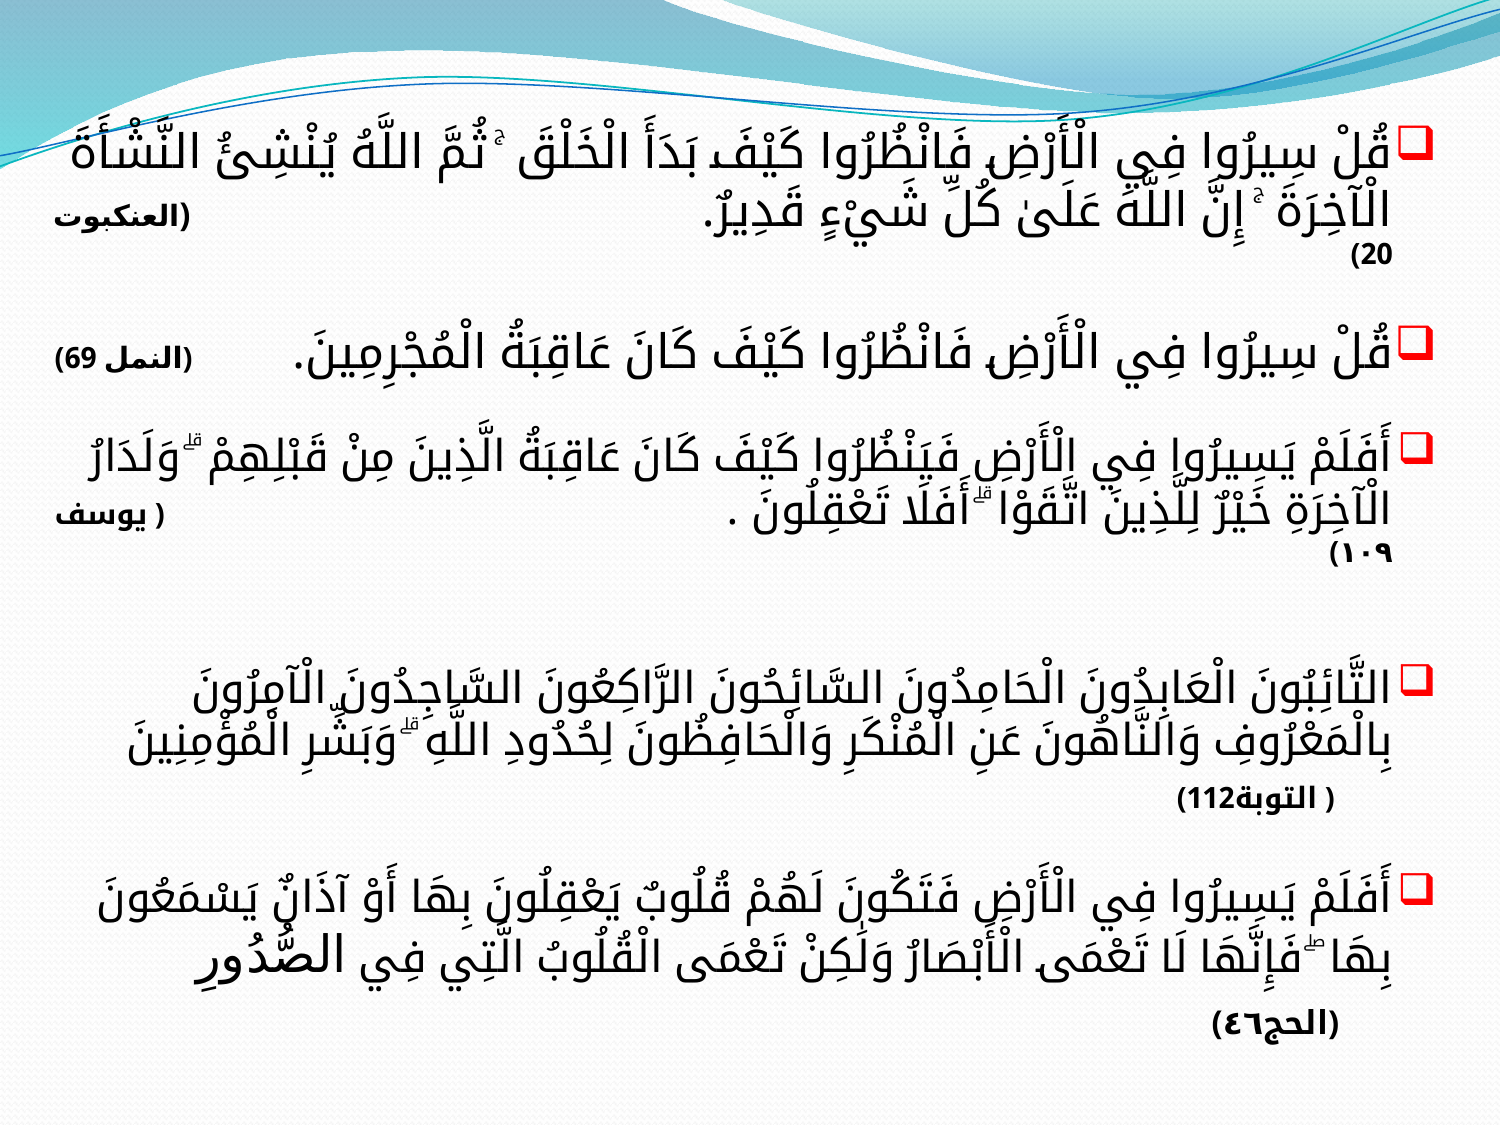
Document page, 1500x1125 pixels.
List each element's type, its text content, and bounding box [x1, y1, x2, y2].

list قُلْ سِيرُوا فِي الْأَرْضِ فَانْظُرُوا كَيْفَ بَدَأَ الْخَلْقَ ۚ ثُمَّ اللَّهُ يُنْشِئُ النَّشْأَةَ الْآخِرَةَ ۚ إِنَّ اللَّهَ عَلَىٰ كُلِّ شَيْءٍ قَدِيرٌ. ﴿العنكبوت 20﴾ قُلْ سِيرُوا فِي الْأَرْضِ فَانْظُرُوا كَيْفَ كَانَ عَاقِبَةُ الْمُجْرِمِينَ. ﴿النمل 69﴾ أَفَلَمْ يَسِيرُوا فِي الْأَرْضِ فَيَنْظُرُوا كَيْفَ كَانَ عَاقِبَةُ الَّذِينَ مِنْ قَبْلِهِمْ ۗ وَلَدَارُ الْآخِرَةِ خَيْرٌ لِلَّذِينَ اتَّقَوْا ۗ أَفَلَا تَعْقِلُونَ . ﴿ يوسف ١٠٩﴾ التَّائِبُونَ الْعَابِدُونَ الْحَامِدُونَ السَّائِحُونَ الرَّاكِعُونَ السَّاجِدُونَ الْآمِرُونَ بِالْمَعْرُوفِ وَالنَّاهُونَ عَنِ الْمُنْكَرِ وَالْحَافِظُونَ لِحُدُودِ اللَّهِ ۗ وَبَشِّرِ الْمُؤْمِنِينَ ﴿ التوبة112﴾ أَفَلَمْ يَسِيرُوا فِي الْأَرْضِ فَتَكُونَ لَهُمْ قُلُوبٌ يَعْقِلُونَ بِهَا أَوْ آذَانٌ يَسْمَعُونَ بِهَا ۖ فَإِنَّهَا لَا تَعْمَى الْأَبْصَارُ وَلَٰكِنْ تَعْمَى الْقُلُوبُ الَّتِي فِي الصُّدُورِ ﴿الحج٤٦﴾ [29, 113, 1447, 1083]
